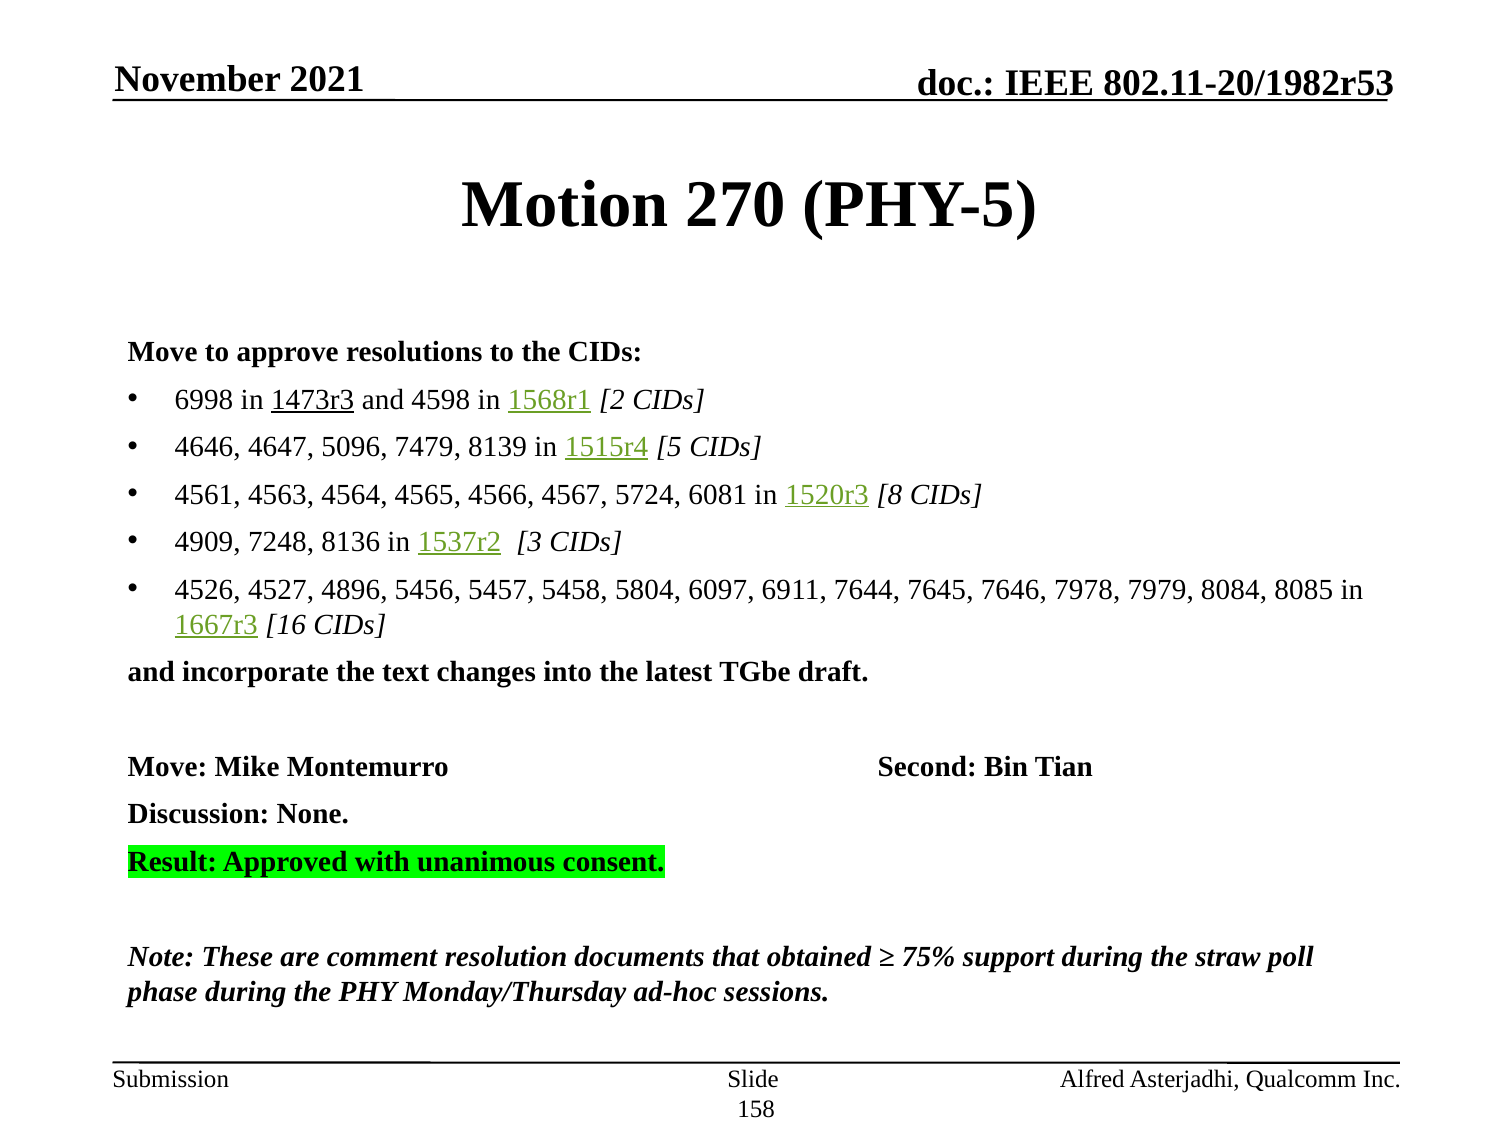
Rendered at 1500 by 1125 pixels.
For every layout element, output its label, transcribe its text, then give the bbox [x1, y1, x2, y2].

footer Alfred Asterjadhi, Qualcomm Inc. [878, 1061, 1402, 1093]
slide_number Slide 158 [712, 1061, 800, 1123]
list Move to approve resolutions to the CIDs: 6998 in 1473r3 and 4598 in 1568r1 [2 CIDs] 4646, 4647, 5096, 7479, 8139 in 1515r4 [5 CIDs] 4561, 4563, 4564, 4565, 4566, 4567, 5724, 6081 in 1520r3 [8 CIDs] 4909, 7248, 8136 in 1537r2 [3 CIDs] 4526, 4527, 4896, 5456, 5457, 5458, 5804, 6097, 6911, 7644, 7645, 7646, 7978, 7979, 8084, 8085 in 1667r3 [16 CIDs] and incorporate the text changes into the latest TGbe draft. Move: Mike Montemurro Second: Bin Tian Discussion: None. Result: Approved with unanimous consent. Note: These are comment resolution documents that obtained ≥ 75% support during the straw poll phase during the PHY Monday/Thursday ad-hoc sessions. [112, 324, 1388, 1063]
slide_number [114, 54, 423, 100]
title Motion 270 (PHY-5) [112, 112, 1388, 288]
